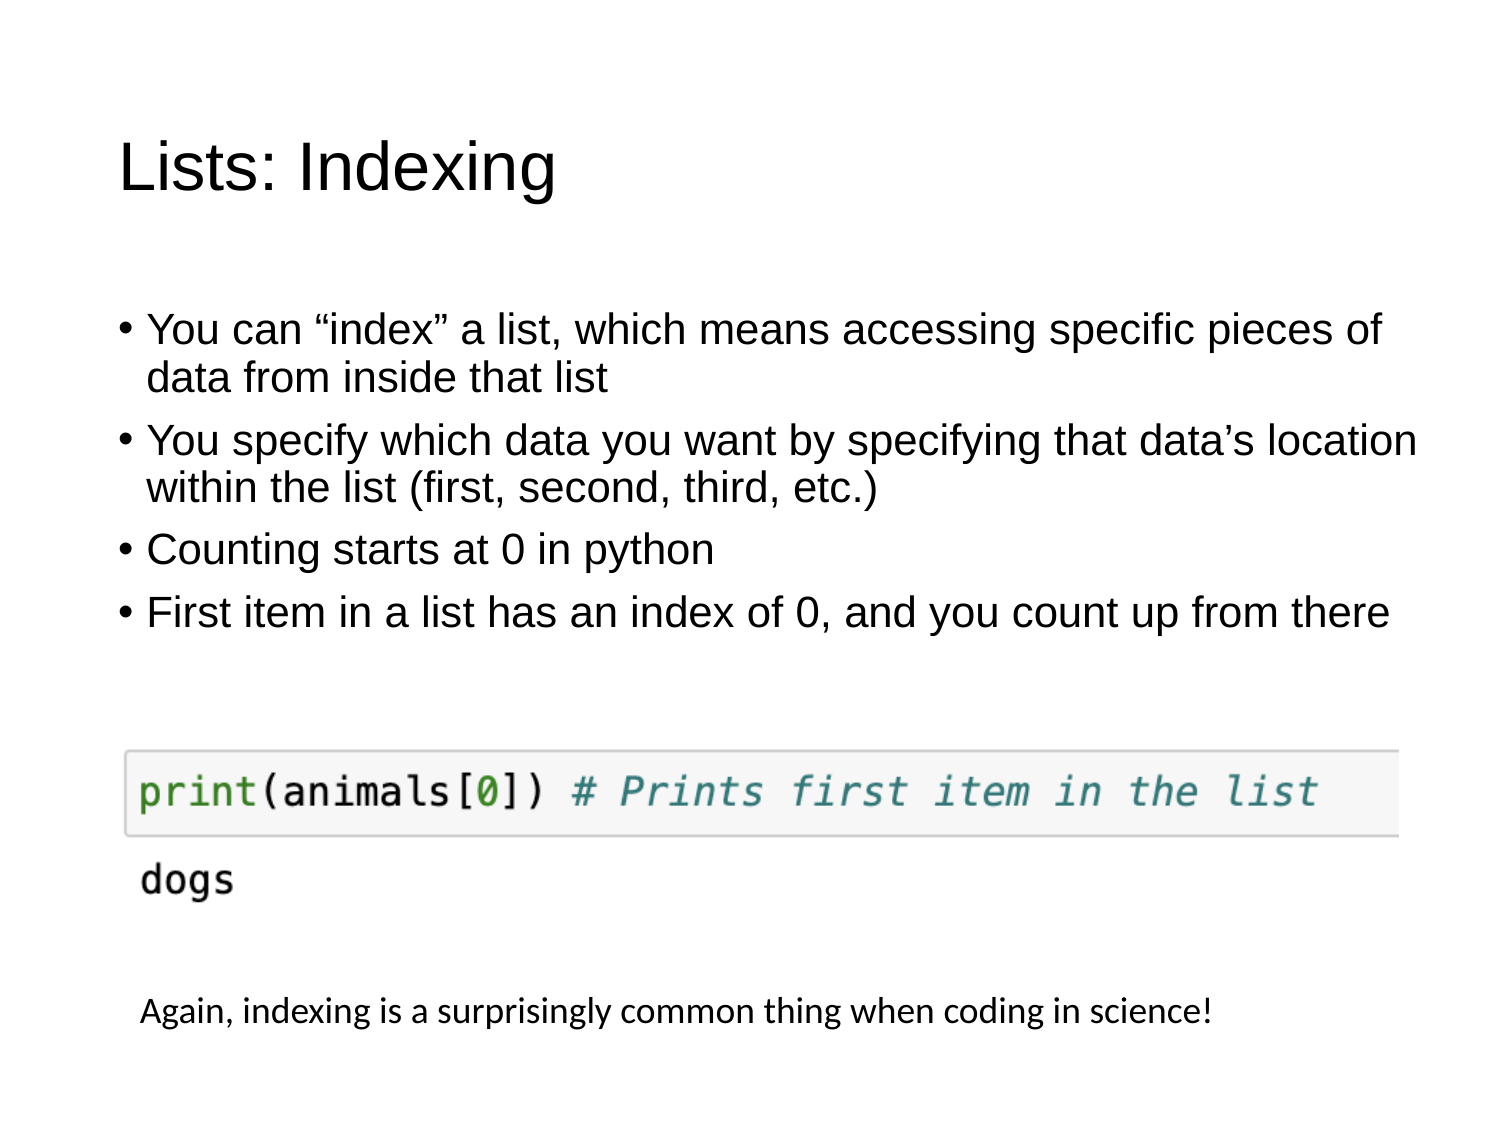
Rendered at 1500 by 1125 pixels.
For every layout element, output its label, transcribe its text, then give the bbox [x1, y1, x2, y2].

list You can “index” a list, which means accessing specific pieces of data from inside that list You specify which data you want by specifying that data’s location within the list (first, second, third, etc.) Counting starts at 0 in python First item in a list has an index of 0, and you count up from there [103, 299, 1436, 678]
picture [118, 718, 1399, 937]
text_box Again, indexing is a surprisingly common thing when coding in science! [124, 978, 1230, 1039]
title Lists: Indexing [103, 59, 1397, 278]
